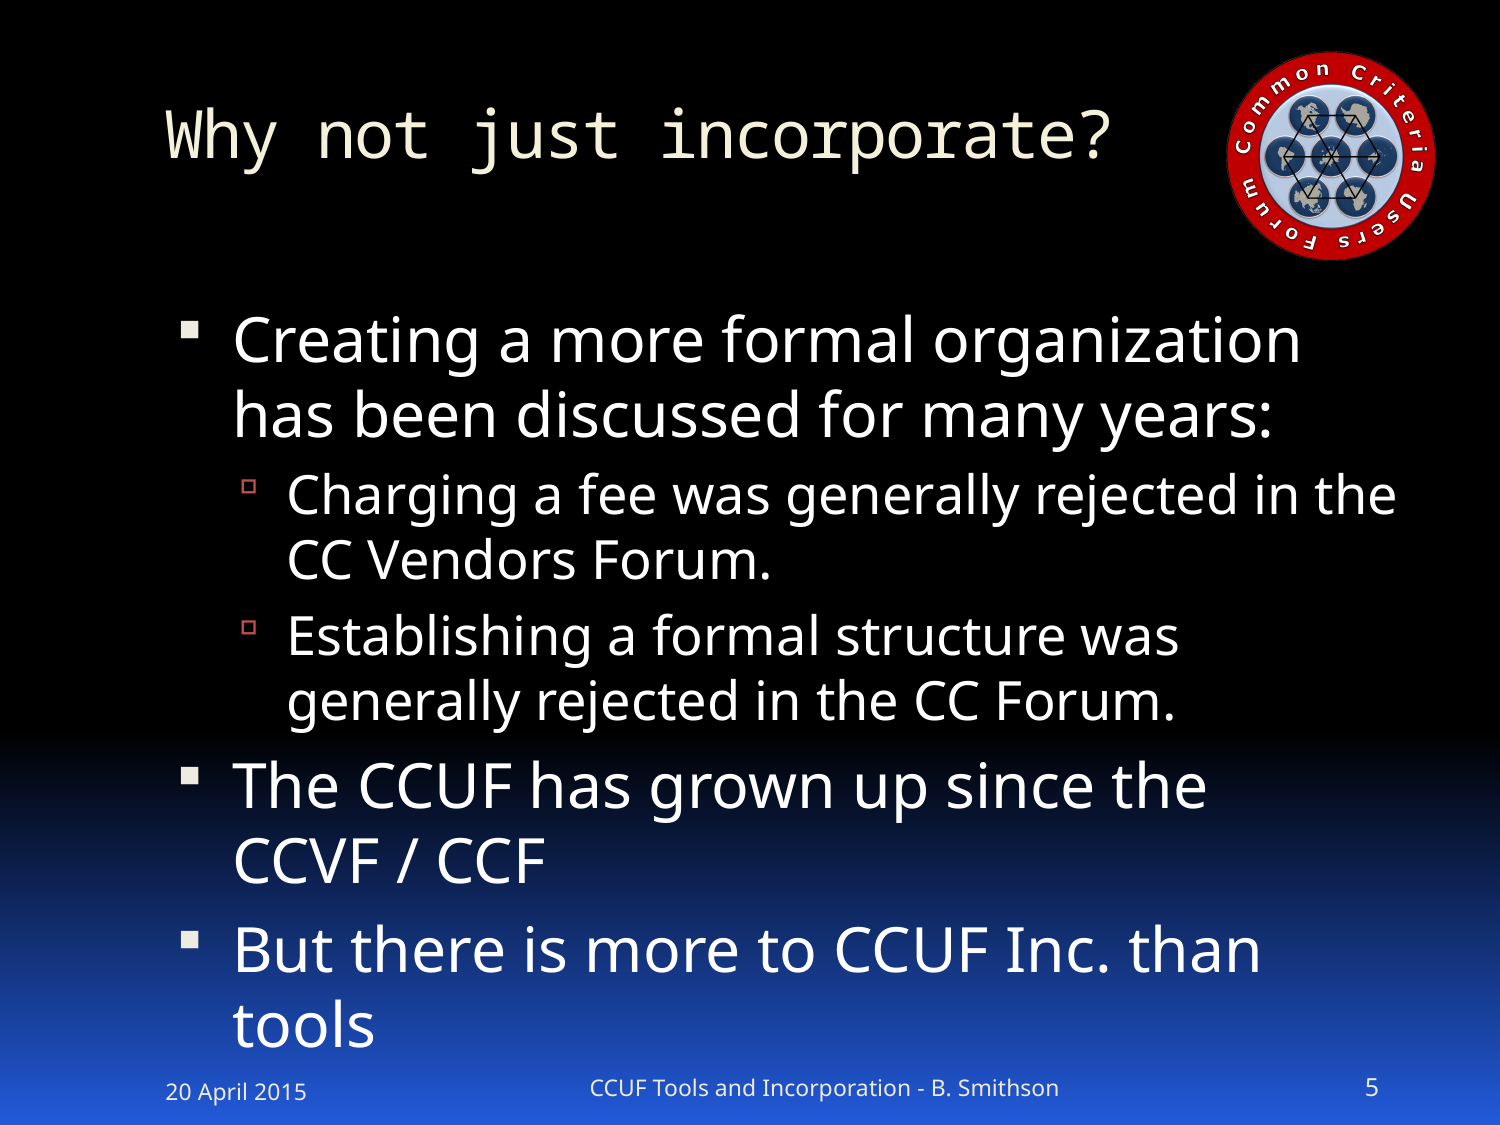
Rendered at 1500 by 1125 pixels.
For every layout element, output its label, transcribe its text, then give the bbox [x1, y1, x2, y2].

slide_number 5 [1350, 1052, 1425, 1113]
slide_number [150, 1052, 395, 1113]
picture [1224, 49, 1438, 263]
title Why not just incorporate? [150, 83, 1225, 234]
footer CCUF Tools and Incorporation - B. Smithson [412, 1052, 1238, 1113]
list Creating a more formal organization has been discussed for many years: Charging a fee was generally rejected in the CC Vendors Forum. Establishing a formal structure was generally rejected in the CC Forum. The CCUF has grown up since the CCVF / CCF But there is more to CCUF Inc. than tools [150, 292, 1425, 1043]
